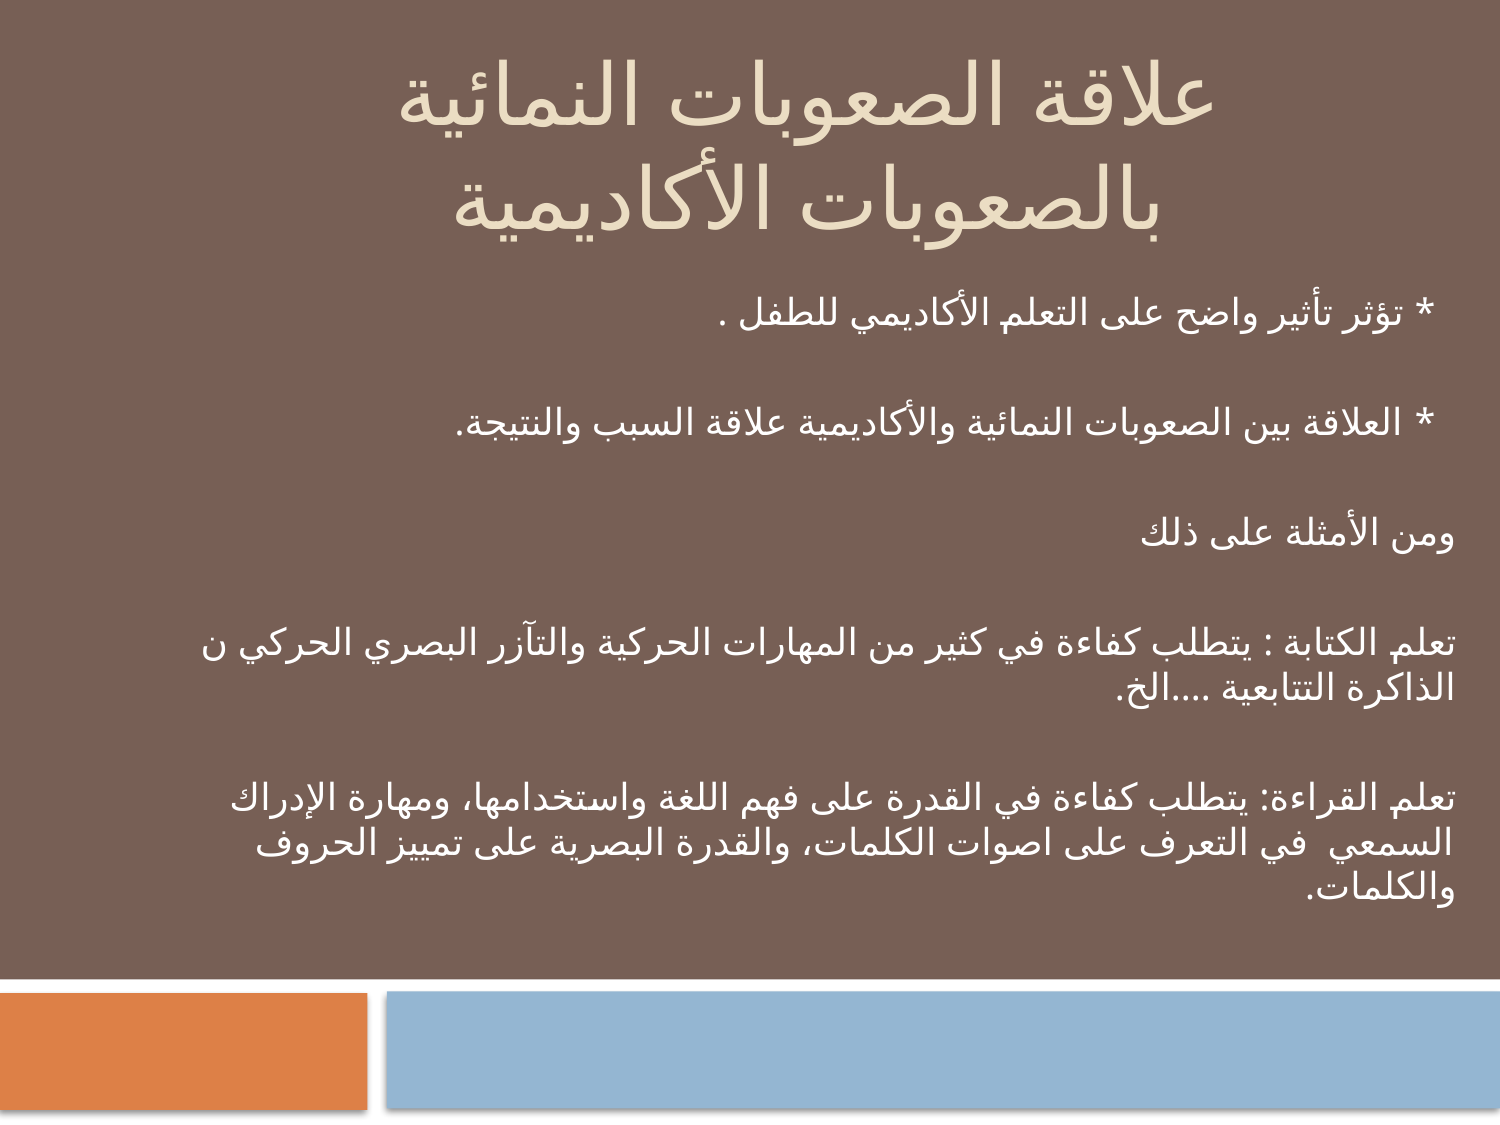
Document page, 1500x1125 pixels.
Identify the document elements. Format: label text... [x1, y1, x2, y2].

title علاقة الصعوبات النمائية بالصعوبات الأكاديمية [277, 30, 1340, 254]
subtitle * تؤثر تأثير واضح على التعلم الأكاديمي للطفل . * العلاقة بين الصعوبات النمائية والأكاديمية علاقة السبب والنتيجة. ومن الأمثلة على ذلك تعلم الكتابة : يتطلب كفاءة في كثير من المهارات الحركية والتآزر البصري الحركي ن الذاكرة التتابعية ....الخ. تعلم القراءة: يتطلب كفاءة في القدرة على فهم اللغة واستخدامها، ومهارة الإدراك السمعي في التعرف على اصوات الكلمات، والقدرة البصرية على تمييز الحروف والكلمات. [112, 278, 1472, 917]
